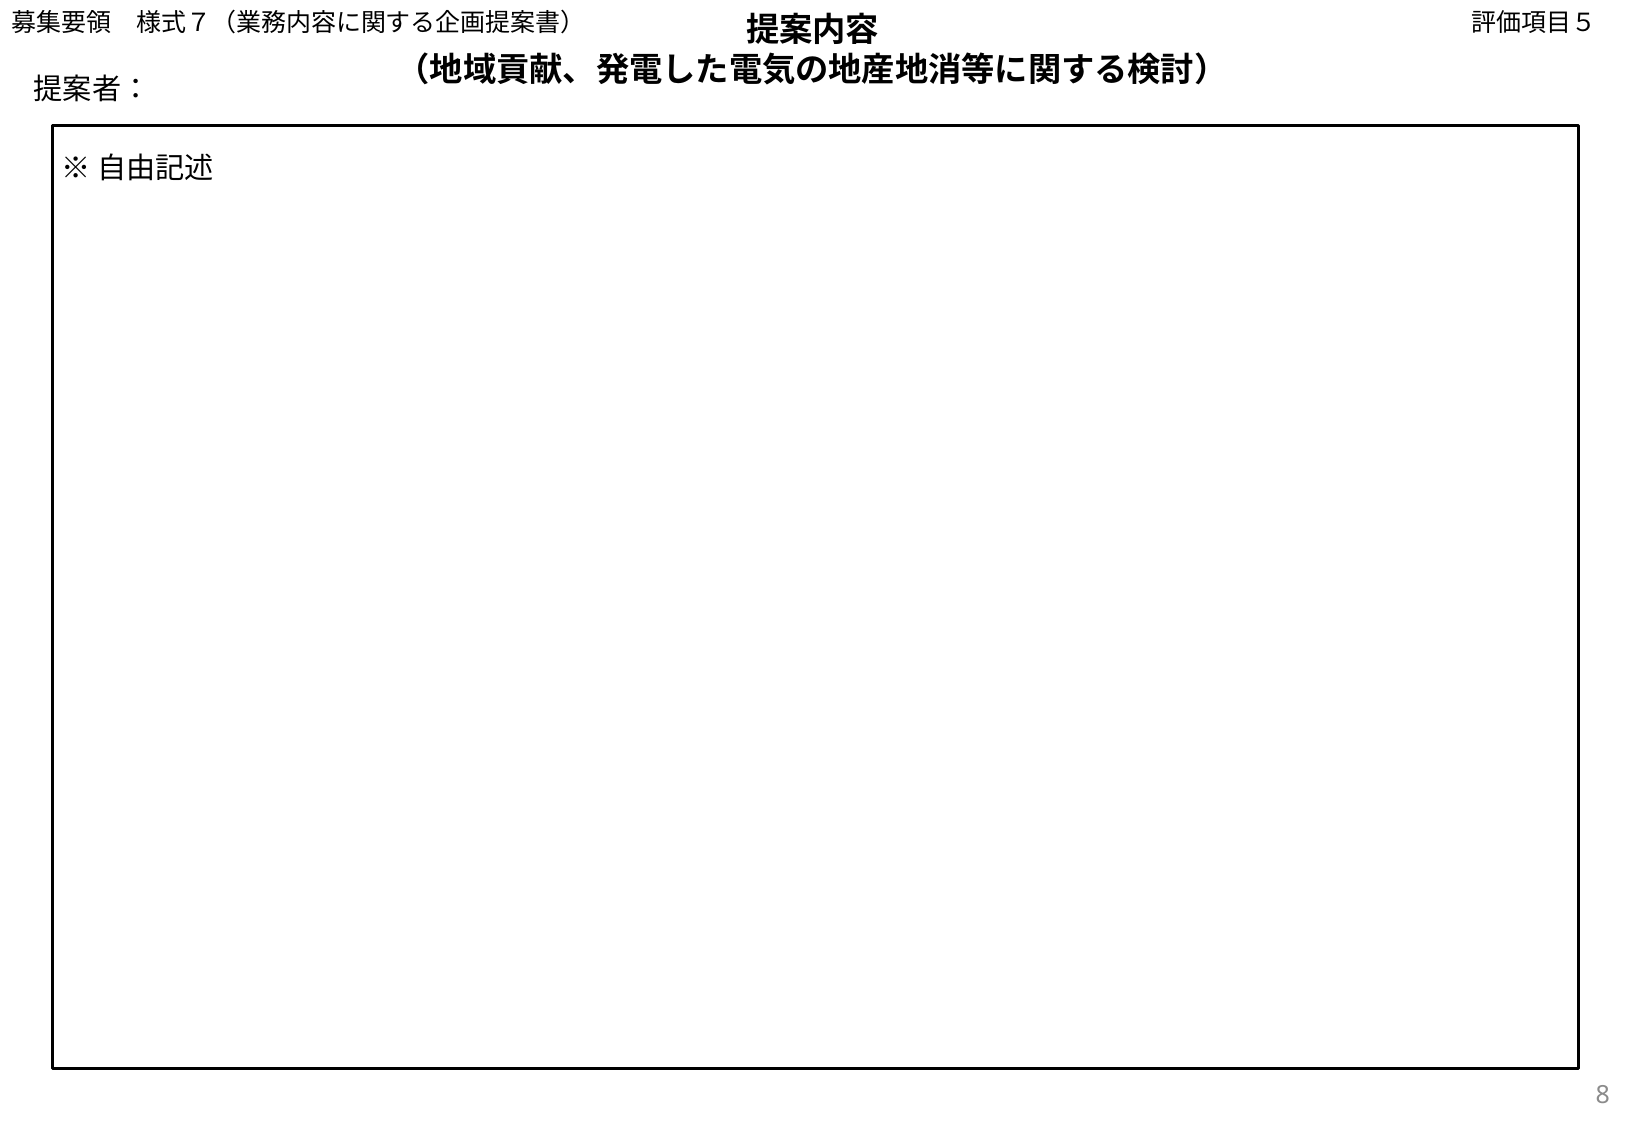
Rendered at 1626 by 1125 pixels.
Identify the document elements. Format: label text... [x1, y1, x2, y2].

text_box ※自由記述 [46, 142, 237, 192]
text_box 提案内容 （地域貢献、発電した電気の地産地消等に関する検討） [168, 1, 1457, 96]
text_box 評価項目５ [1443, 0, 1625, 47]
text_box [52, 125, 1579, 1069]
text_box 募集要領 様式７（業務内容に関する企画提案書） [0, 0, 600, 47]
slide_number 8 [1259, 1065, 1625, 1125]
text_box 提案者： [18, 63, 528, 113]
